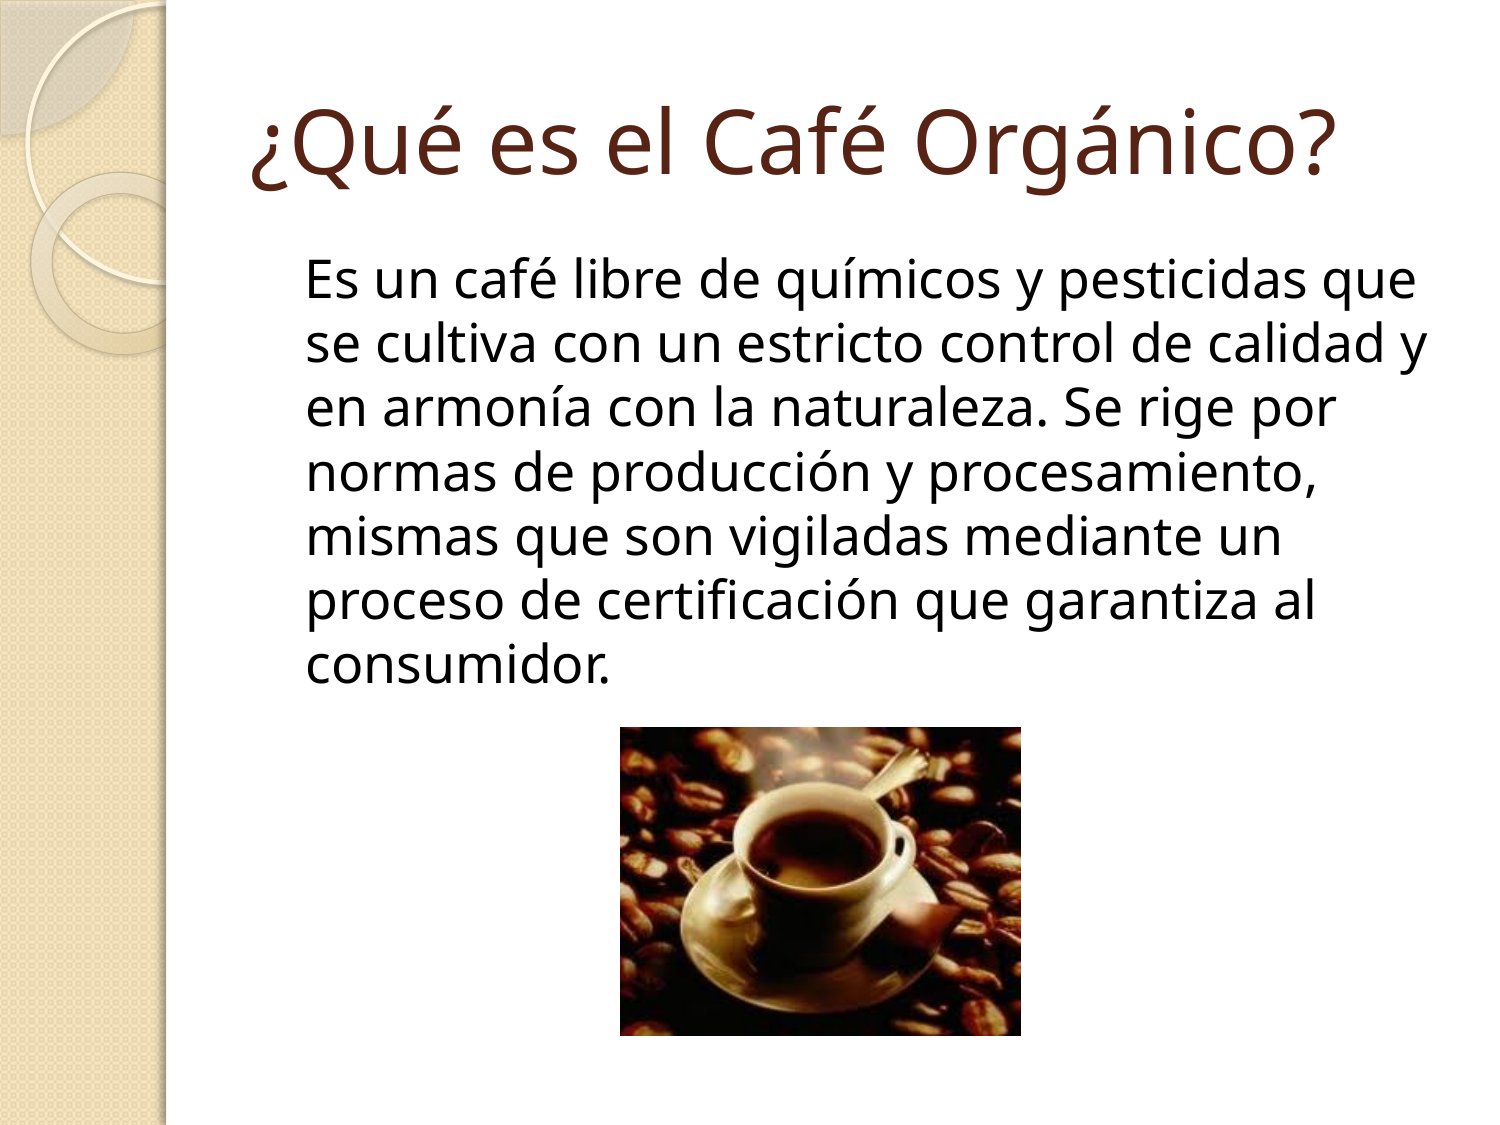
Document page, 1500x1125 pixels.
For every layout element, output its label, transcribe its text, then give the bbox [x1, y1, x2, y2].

list Es un café libre de químicos y pesticidas que se cultiva con un estricto control de calidad y en armonía con la naturaleza. Se rige por normas de producción y procesamiento, mismas que son vigiladas mediante un proceso de certificación que garantiza al consumidor. [235, 237, 1466, 705]
picture [619, 727, 1021, 1036]
title ¿Qué es el Café Orgánico? [235, 45, 1466, 233]
